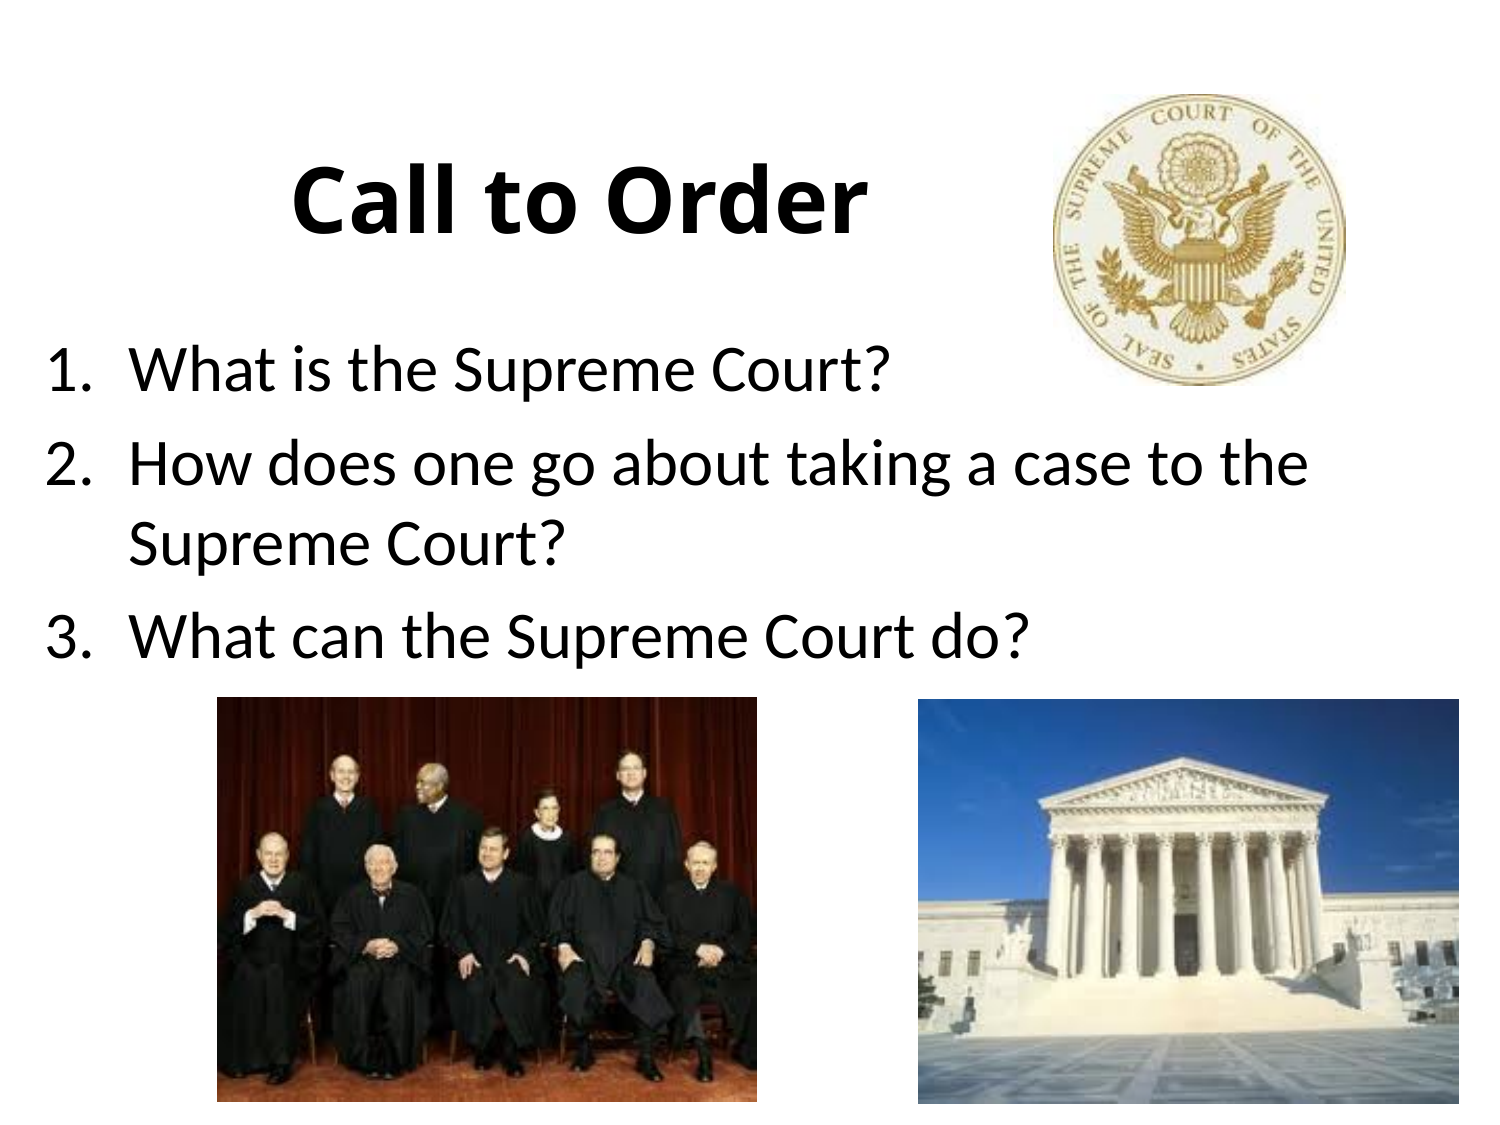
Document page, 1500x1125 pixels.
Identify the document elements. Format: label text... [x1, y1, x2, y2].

picture [1053, 94, 1346, 387]
picture [216, 696, 757, 1102]
title Call to Order [140, 76, 1021, 317]
subtitle What is the Supreme Court? How does one go about taking a case to the Supreme Court? What can the Supreme Court do? [29, 317, 1331, 730]
picture [918, 698, 1459, 1104]
